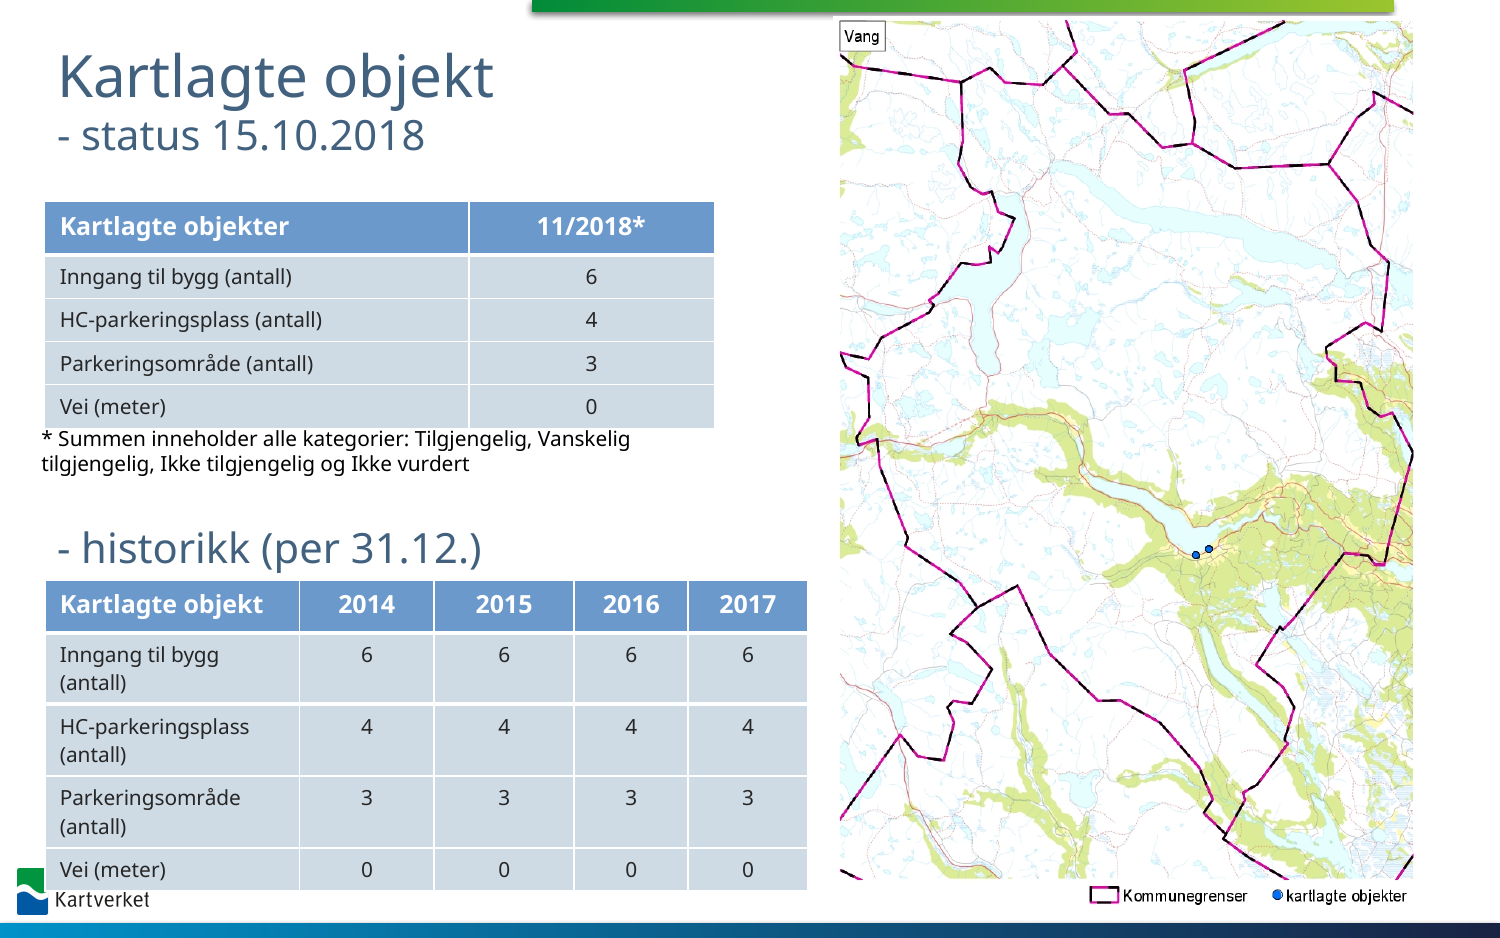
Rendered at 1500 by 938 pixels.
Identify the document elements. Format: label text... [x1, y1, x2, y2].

table_cell Inngang til bygg (antall) [45, 257, 468, 298]
table_header 2017 [689, 581, 807, 631]
table_header 2015 [435, 581, 573, 631]
table_cell 0 [575, 849, 687, 890]
table_cell 3 [575, 777, 687, 847]
table_cell 0 [300, 849, 433, 890]
table_cell HC-parkeringsplass (antall) [45, 299, 468, 341]
table_cell Parkeringsområde (antall) [46, 777, 299, 847]
table_cell Inngang til bygg (antall) [46, 635, 299, 702]
table_cell 4 [575, 706, 687, 775]
table_cell 4 [689, 706, 807, 775]
table_cell 3 [300, 777, 433, 847]
text_box * Summen inneholder alle kategorier: Tilgjengelig, Vanskelig tilgjengelig, Ikke tilgjengelig og Ikke vurdert [26, 417, 711, 483]
table_cell 6 [689, 635, 807, 702]
table_cell 0 [689, 849, 807, 890]
table_cell 3 [435, 777, 573, 847]
table_cell 6 [435, 635, 573, 702]
table_cell Vei (meter) [46, 849, 299, 890]
table_cell 3 [689, 777, 807, 847]
text_box - historikk (per 31.12.) [42, 496, 828, 580]
table_header 2016 [575, 581, 687, 631]
table_cell 0 [470, 385, 714, 428]
table_cell 4 [470, 299, 714, 341]
table_header 11/2018* [470, 202, 714, 253]
table_cell 3 [470, 342, 714, 384]
table_cell 6 [470, 257, 714, 298]
table_cell 4 [300, 706, 433, 775]
table_cell 0 [435, 849, 573, 890]
table_header Kartlagte objekt [46, 581, 299, 631]
table_header 2014 [300, 581, 433, 631]
table_cell 4 [435, 706, 573, 775]
table_cell 6 [300, 635, 433, 702]
picture [833, 16, 1419, 913]
text_box Kartlagte objekt - status 15.10.2018 [42, 24, 828, 167]
table_cell Parkeringsområde (antall) [45, 342, 468, 384]
table_header Kartlagte objekter [45, 202, 468, 253]
table_cell 6 [575, 635, 687, 702]
table_cell Vei (meter) [45, 385, 468, 417]
table_cell HC-parkeringsplass (antall) [46, 706, 299, 775]
